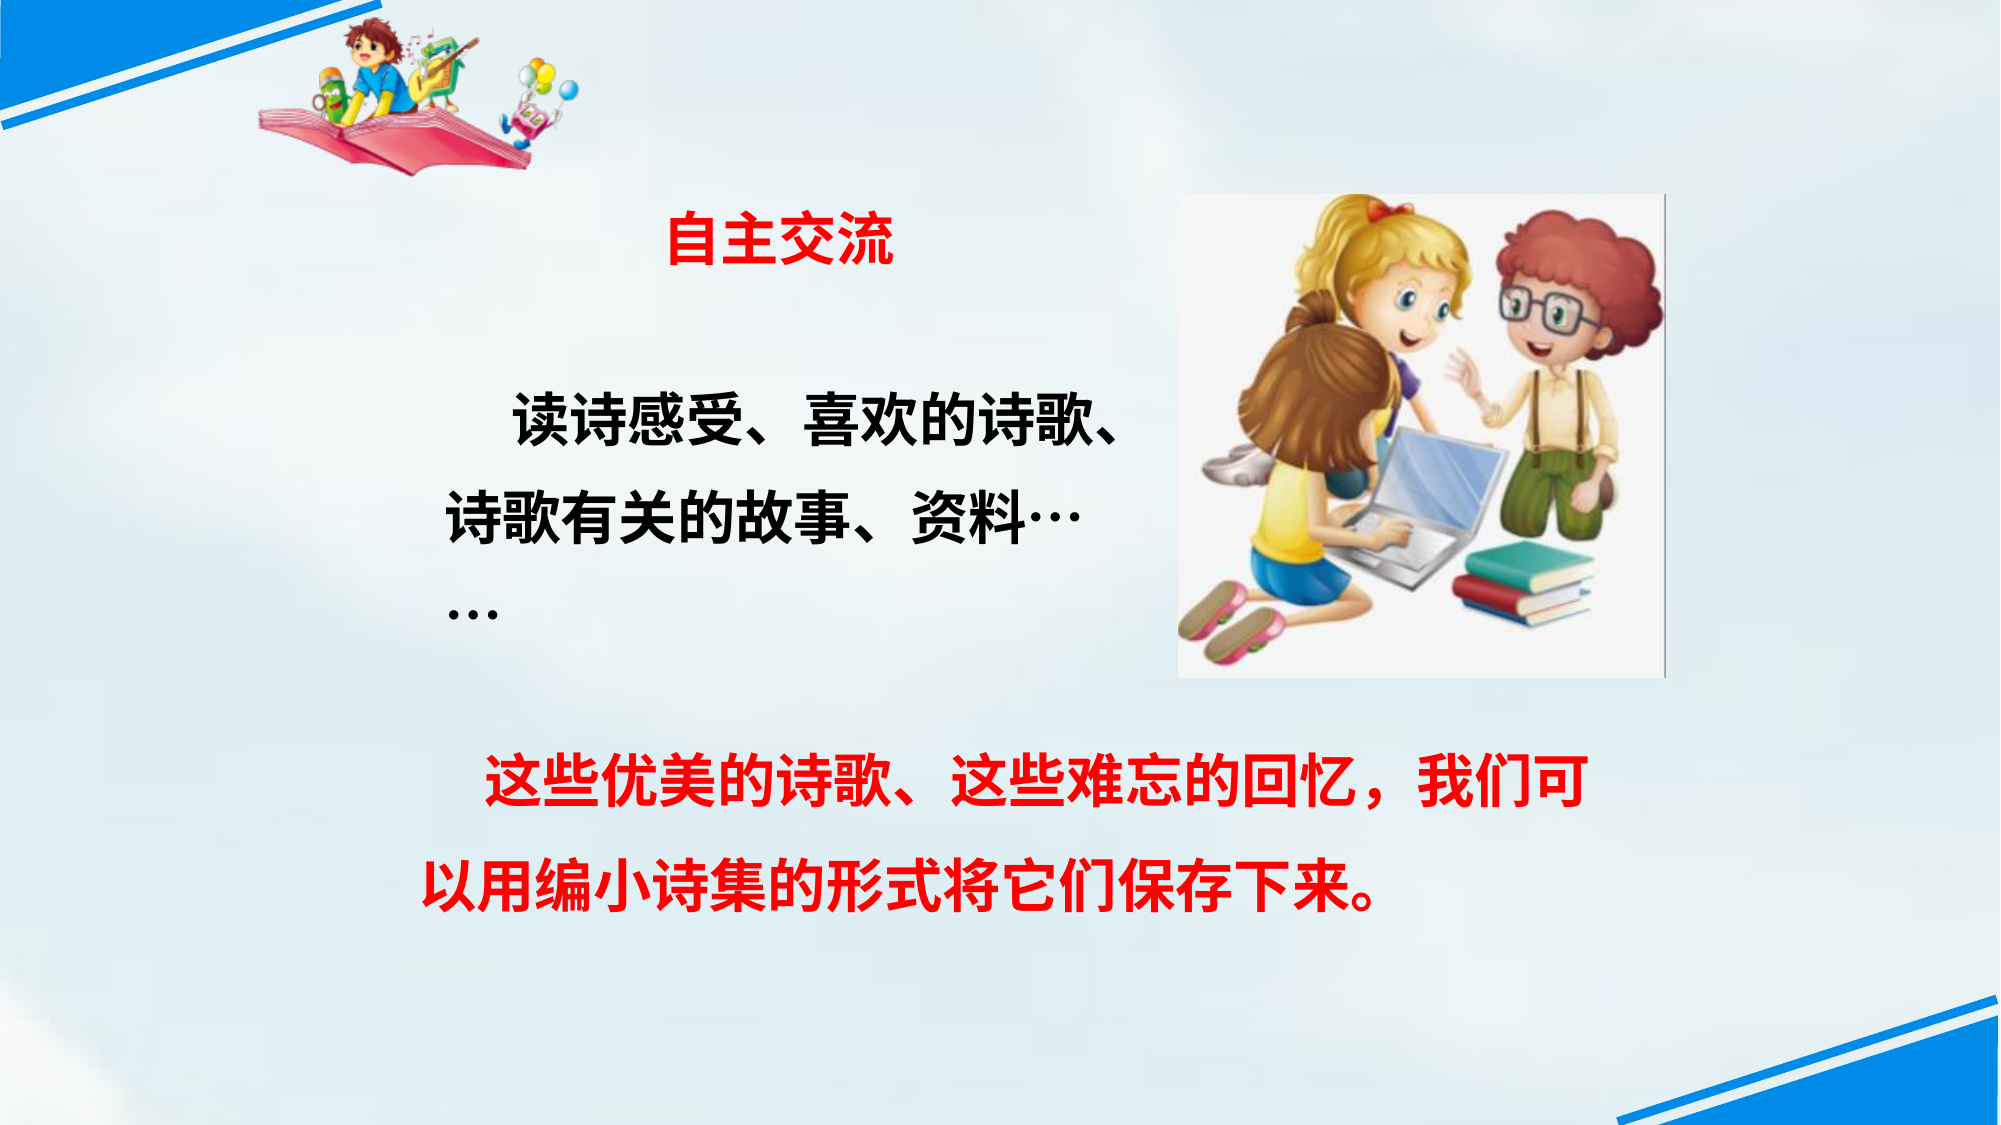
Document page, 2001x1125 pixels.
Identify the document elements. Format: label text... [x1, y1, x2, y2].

text_box 这些优美的诗歌、这些难忘的回忆，我们可以用编小诗集的形式将它们保存下来。 [403, 702, 1632, 927]
text_box 自主交流 [647, 194, 1012, 280]
text_box 读诗感受、喜欢的诗歌、诗歌有关的故事、资料…… [429, 347, 1134, 657]
picture [0, 0, 2001, 1125]
